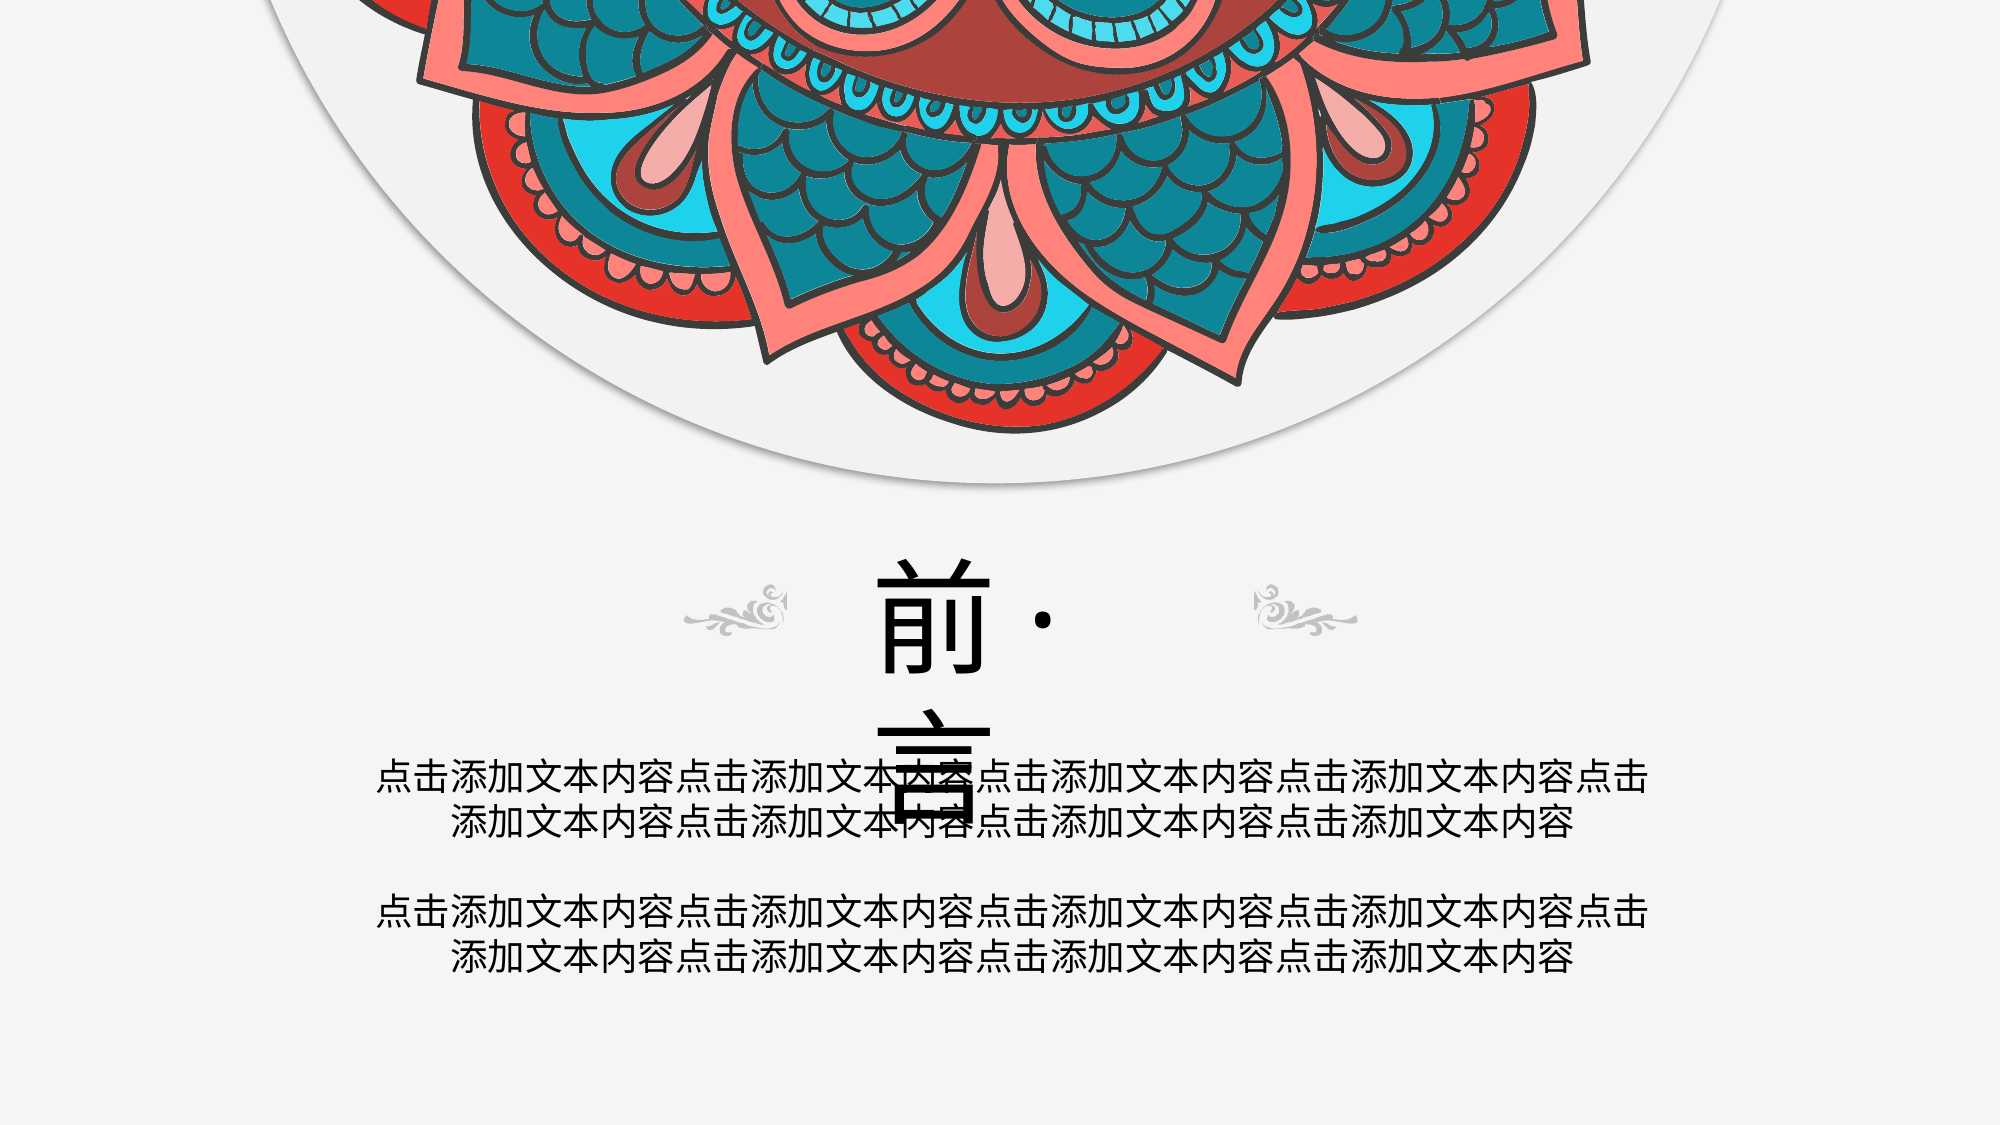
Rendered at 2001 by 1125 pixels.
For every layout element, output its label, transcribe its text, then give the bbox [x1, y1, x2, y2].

text_box 点击添加文本内容点击添加文本内容点击添加文本内容点击添加文本内容点击添加文本内容点击添加文本内容点击添加文本内容点击添加文本内容 点击添加文本内容点击添加文本内容点击添加文本内容点击添加文本内容点击添加文本内容点击添加文本内容点击添加文本内容点击添加文本内容 [346, 745, 1680, 986]
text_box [210, 0, 1781, 484]
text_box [683, 531, 1358, 699]
